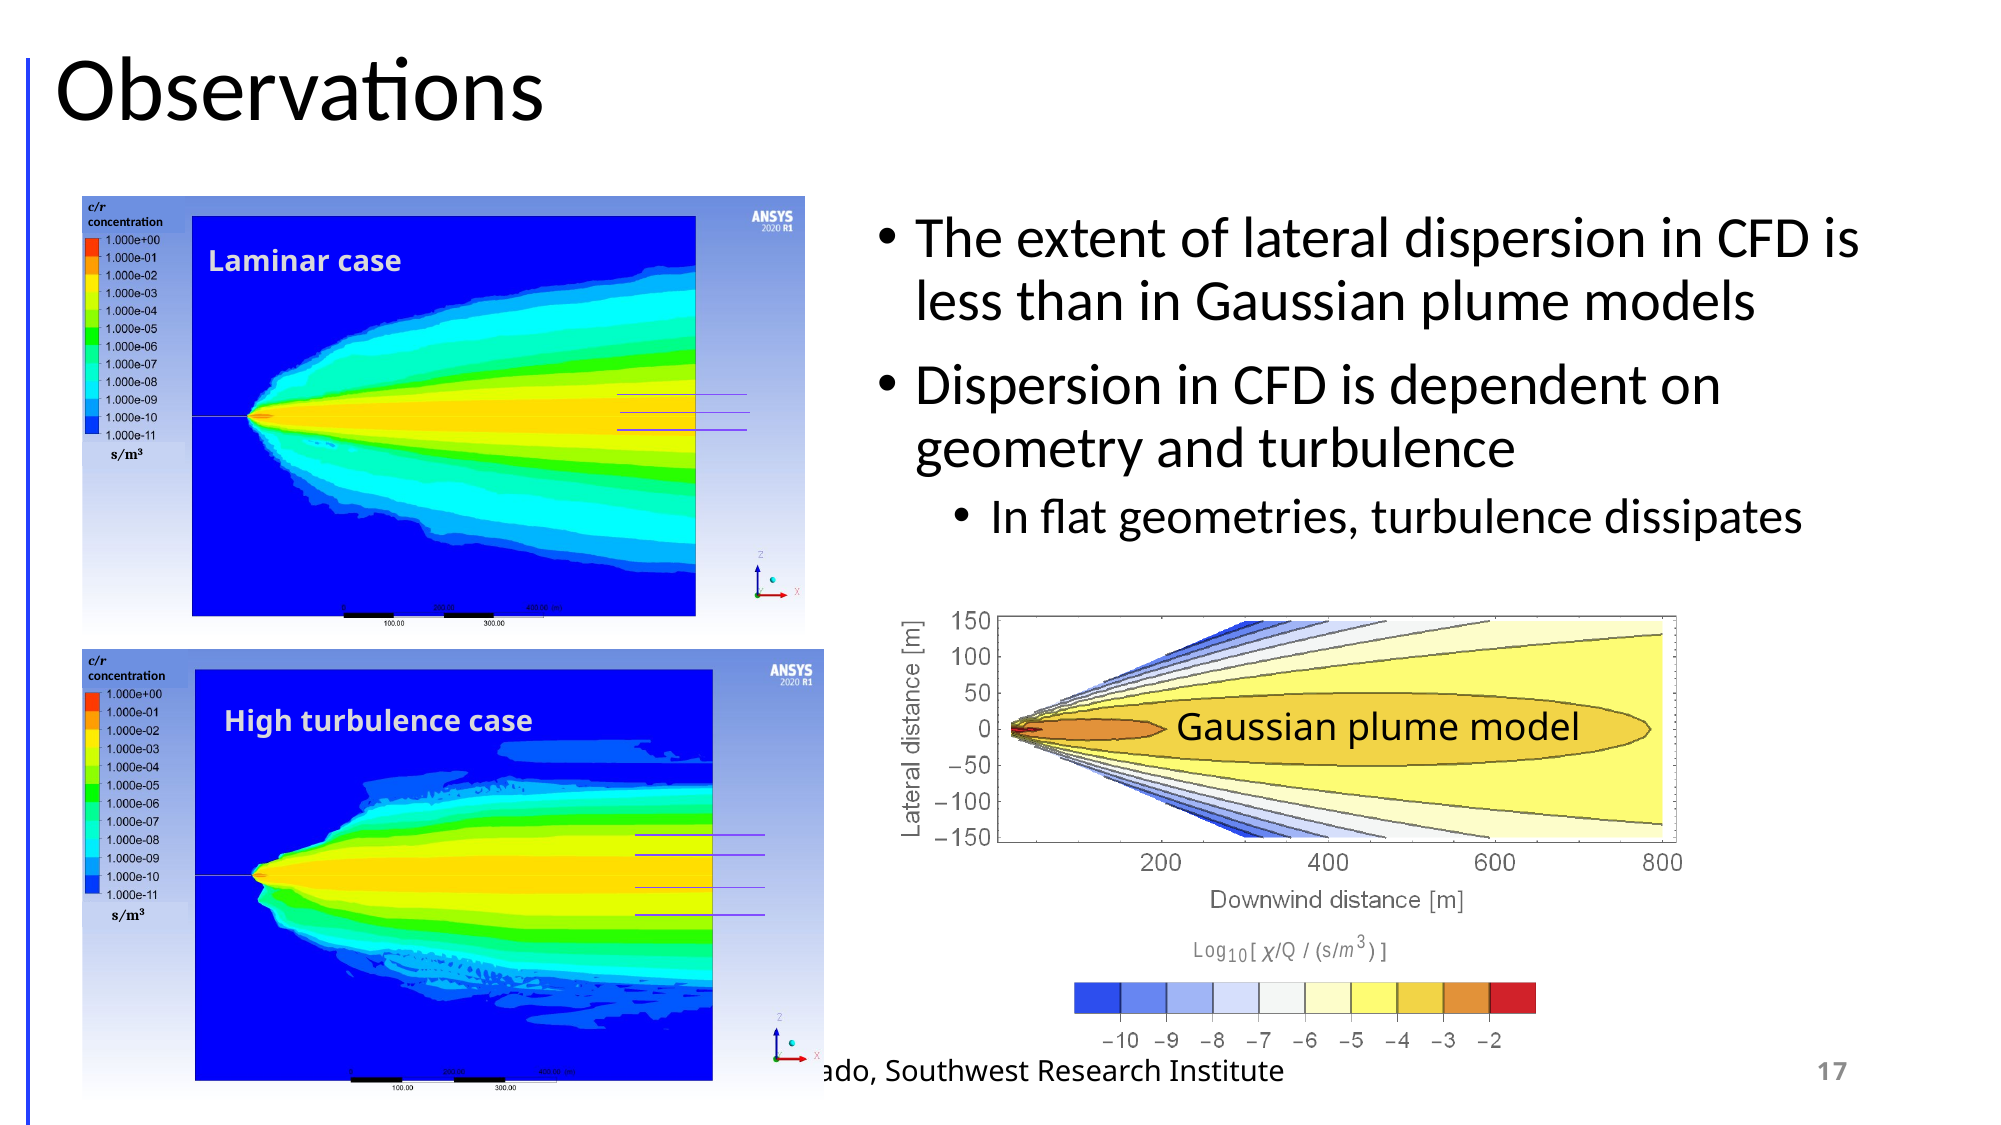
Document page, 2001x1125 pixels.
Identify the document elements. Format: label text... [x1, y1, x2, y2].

slide_number 17 [1412, 1042, 1863, 1103]
footer O. Pensado, Southwest Research Institute [662, 1042, 1338, 1103]
title Observations [40, 5, 1952, 176]
list The extent of lateral dispersion in CFD is less than in Gaussian plume models Dispersion in CFD is dependent on geometry and turbulence In flat geometries, turbulence dissipates [862, 199, 1945, 661]
picture [896, 605, 1684, 1065]
picture [80, 194, 805, 636]
picture [80, 647, 824, 1101]
